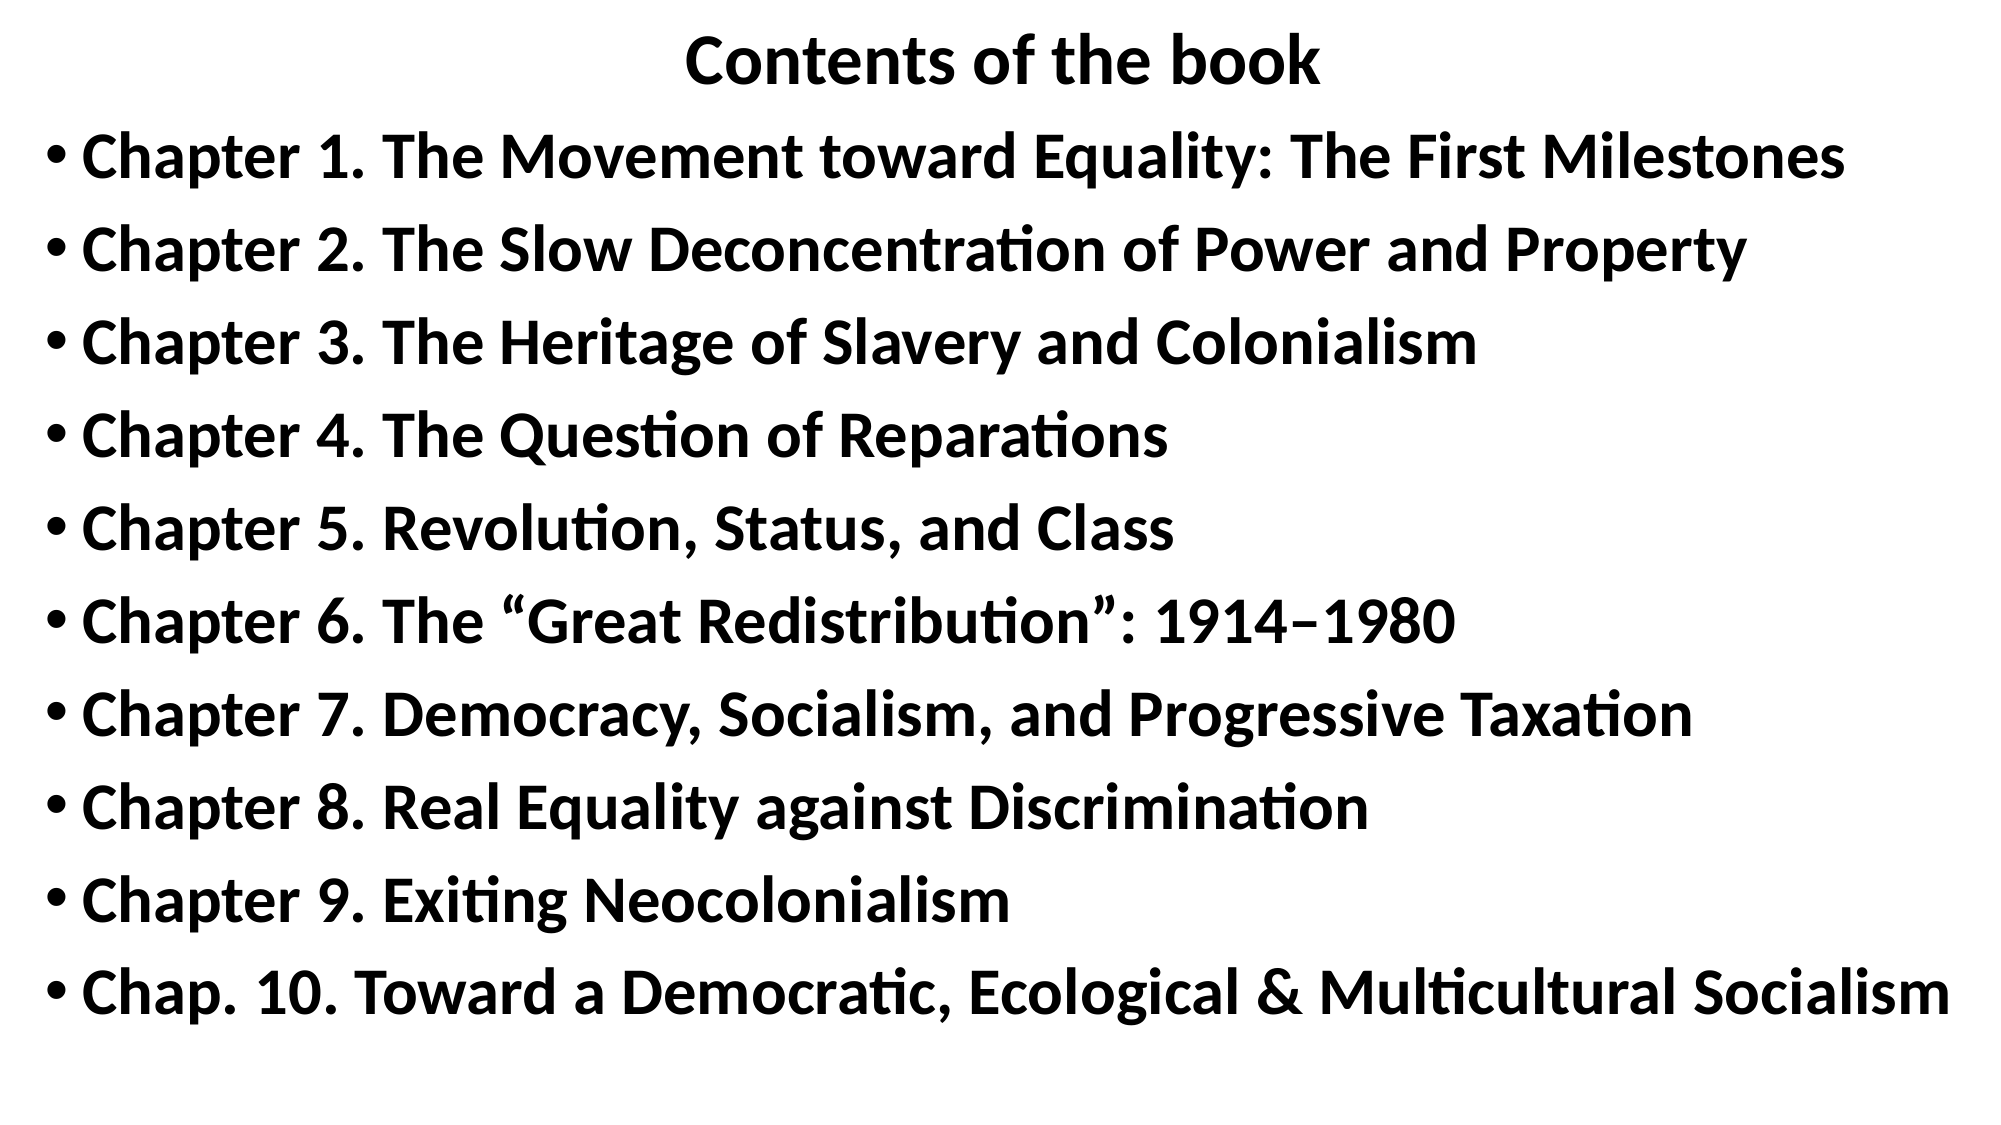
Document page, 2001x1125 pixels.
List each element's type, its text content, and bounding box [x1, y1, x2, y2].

list Contents of the book Chapter 1. The Movement toward Equality: The First Milestones Chapter 2. The Slow Deconcentration of Power and Property Chapter 3. The Heritage of Slavery and Colonialism Chapter 4. The Question of Reparations Chapter 5. Revolution, Status, and Class Chapter 6. The “Great Redistribution”: 1914–1980 Chapter 7. Democracy, Socialism, and Progressive Taxation Chapter 8. Real Equality against Discrimination Chapter 9. Exiting Neocolonialism Chap. 10. Toward a Democratic, Ecological & Multicultural Socialism [29, 14, 1979, 1094]
